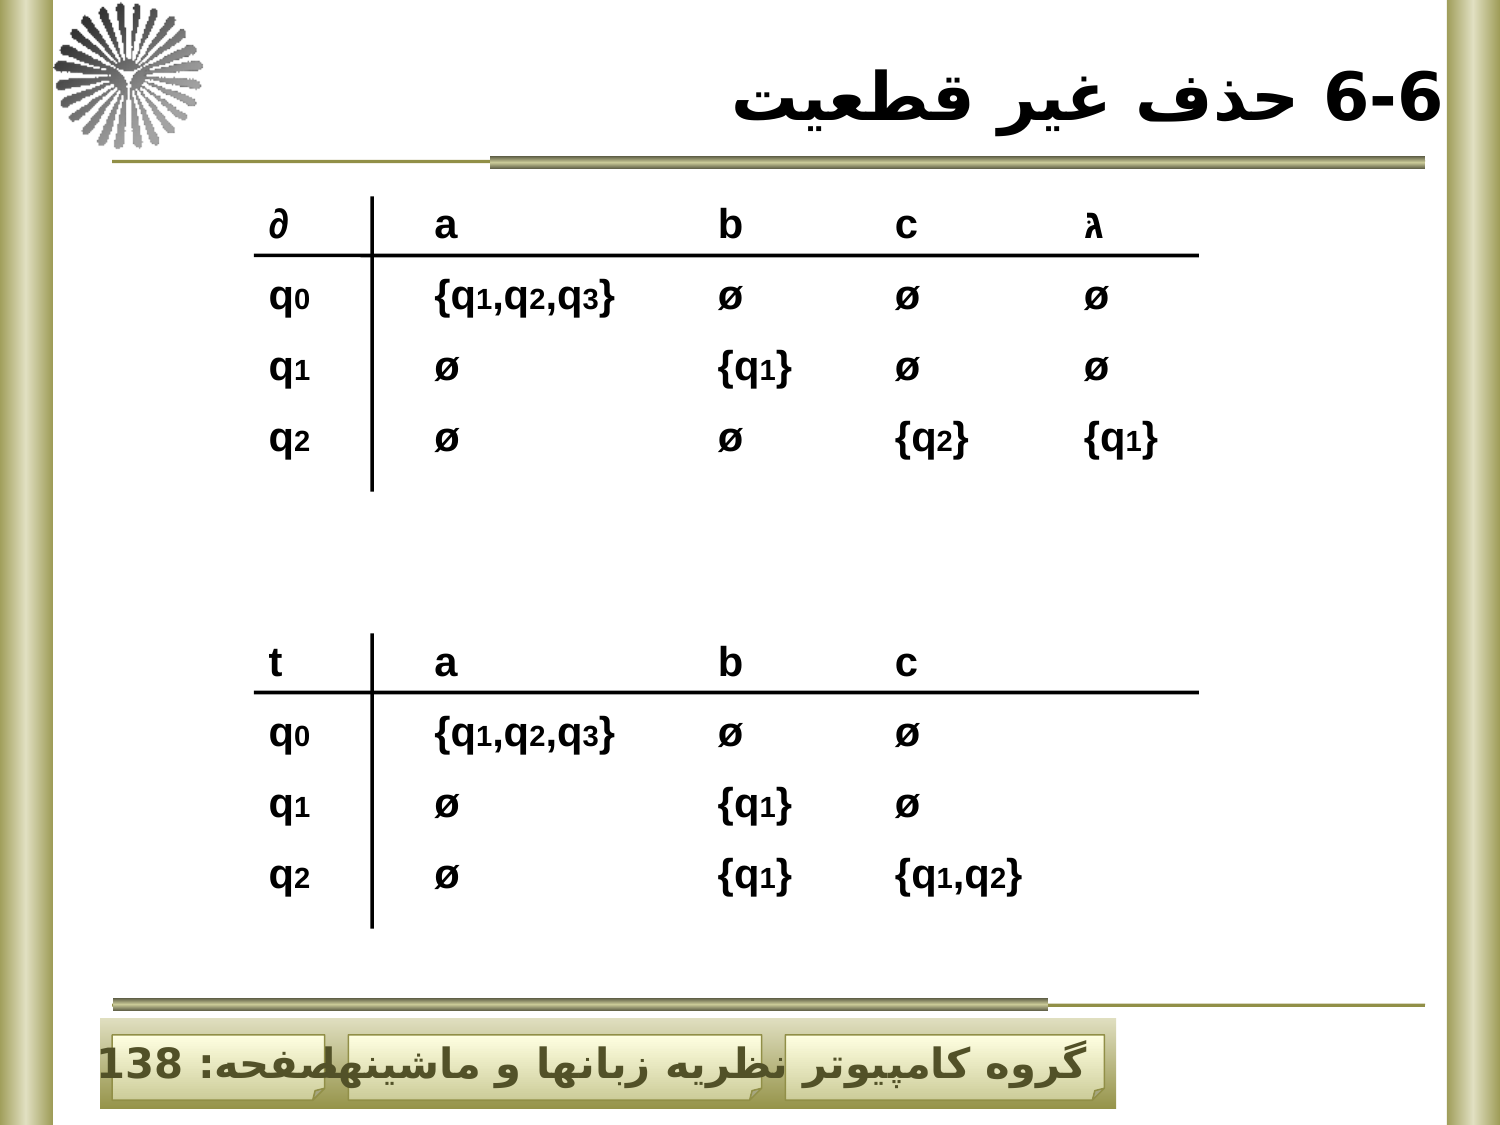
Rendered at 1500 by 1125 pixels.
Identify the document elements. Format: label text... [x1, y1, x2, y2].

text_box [253, 189, 1247, 492]
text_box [253, 626, 1200, 929]
text_box 6-6 حذف غیر قطعیت [88, 46, 1459, 142]
